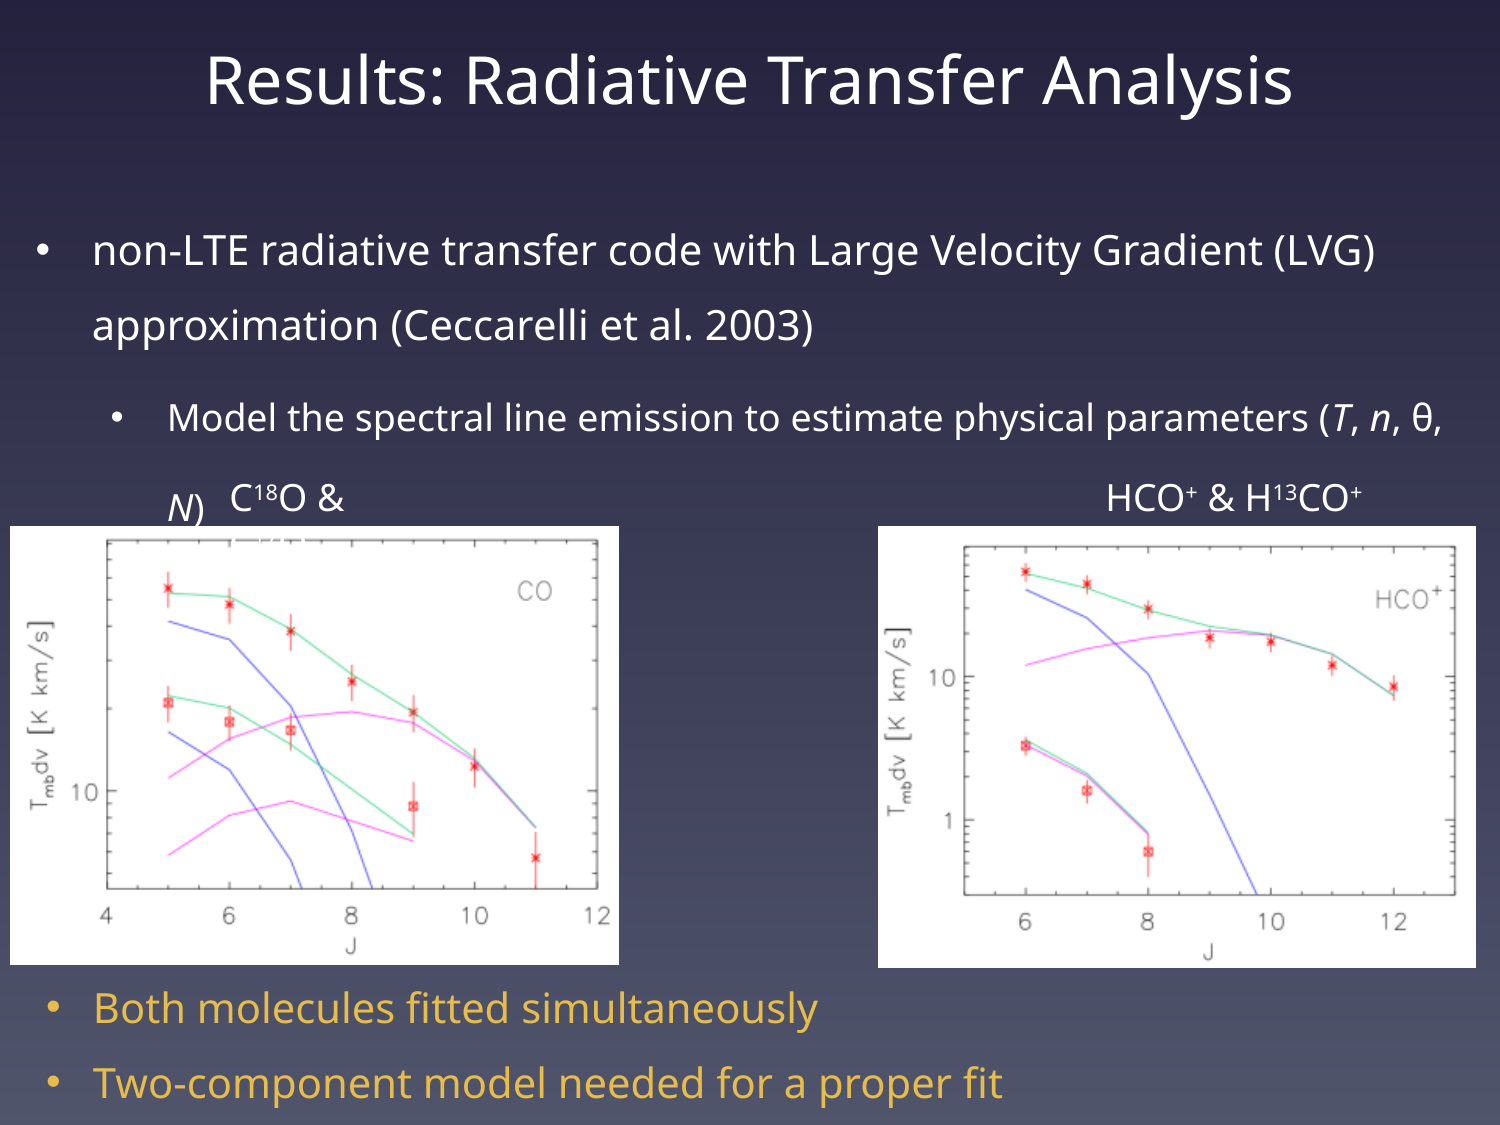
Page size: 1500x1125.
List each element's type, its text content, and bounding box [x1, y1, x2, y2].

picture [878, 525, 1476, 969]
title Results: Radiative Transfer Analysis [75, 30, 1425, 169]
text_box non-LTE radiative transfer code with Large Velocity Gradient (LVG) approximation (Ceccarelli et al. 2003) Model the spectral line emission to estimate physical parameters (T, n, θ, N) [20, 191, 1487, 537]
text_box Both molecules fitted simultaneously Two-component model needed for a proper fit [31, 949, 1486, 1114]
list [10, 525, 620, 965]
